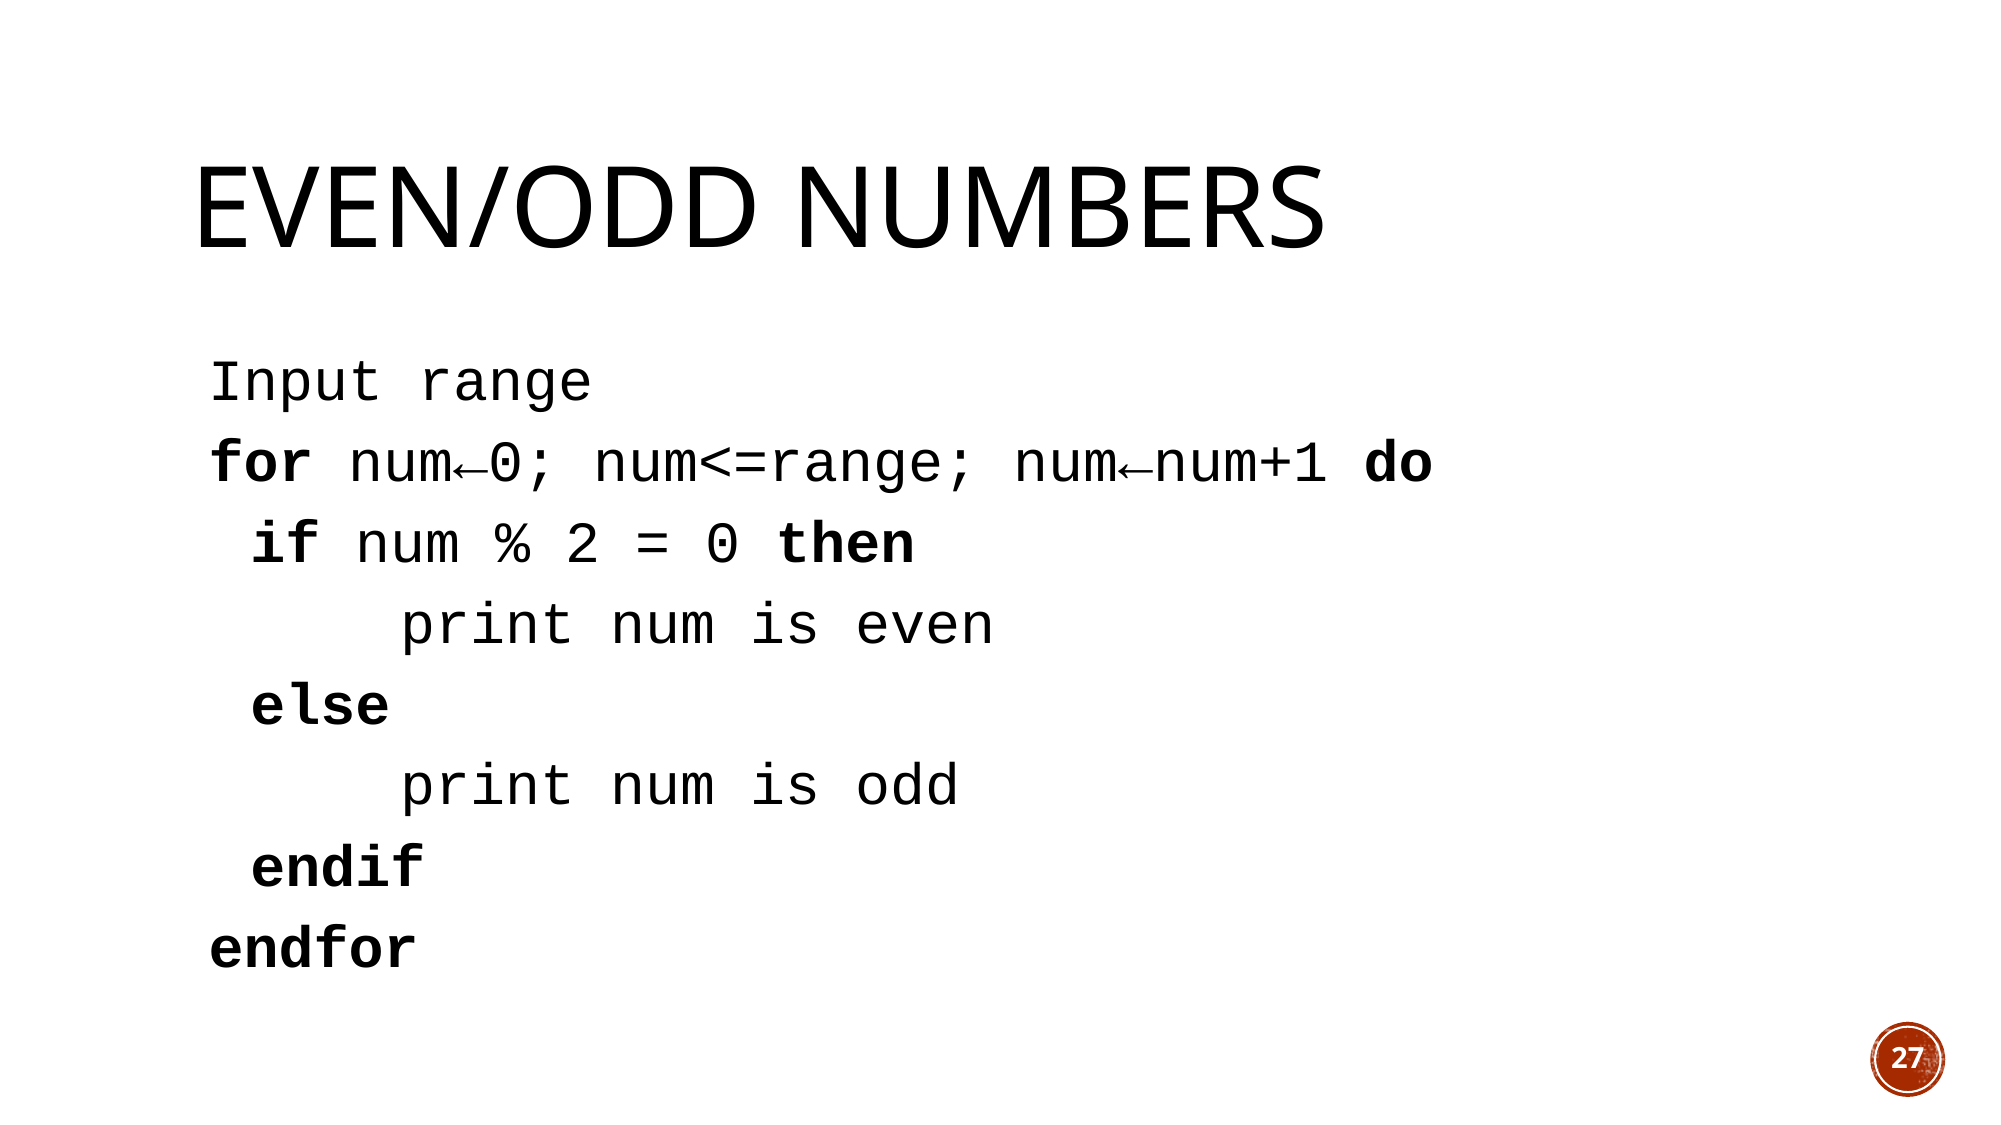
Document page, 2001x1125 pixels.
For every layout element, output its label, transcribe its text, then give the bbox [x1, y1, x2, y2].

list Input range for num←0; num<=range; num←num+1 do if num % 2 = 0 then print num is even else print num is odd endif endfor [175, 348, 1826, 1013]
title Even/Odd Numbers [175, 79, 1826, 344]
slide_number 27 [1855, 1028, 1961, 1089]
